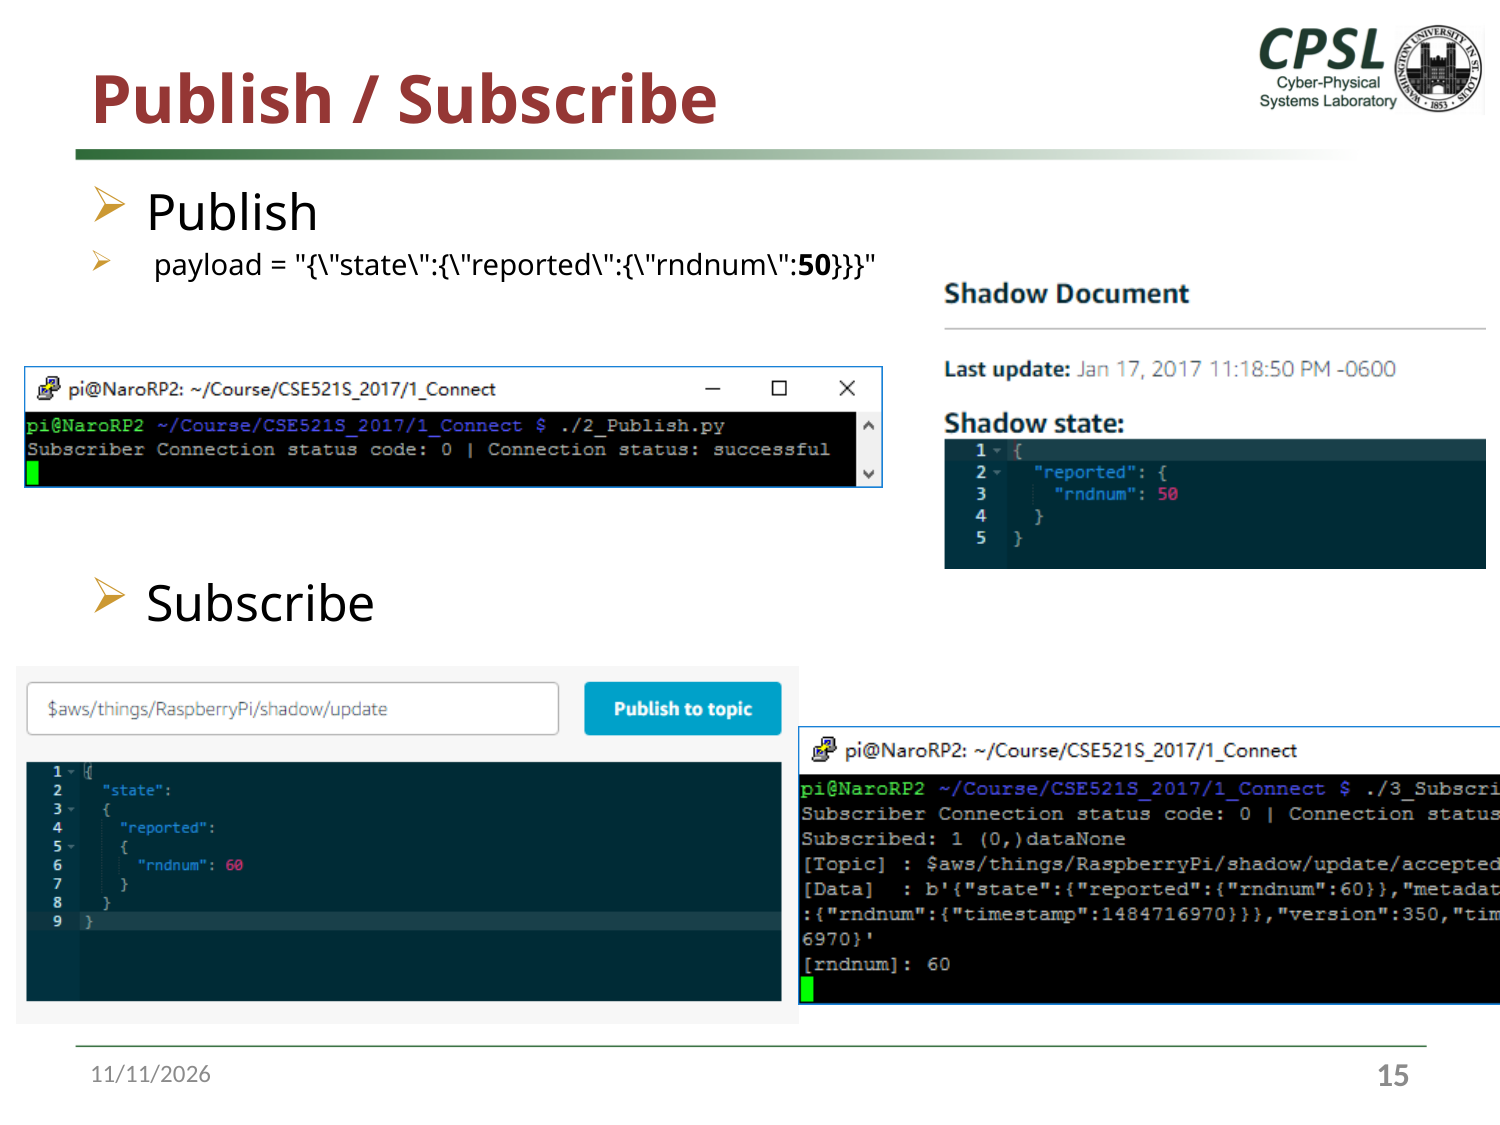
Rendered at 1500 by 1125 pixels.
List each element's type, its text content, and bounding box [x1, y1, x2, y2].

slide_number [75, 1042, 425, 1103]
footer [512, 1042, 988, 1103]
slide_number 14 [1074, 1042, 1425, 1103]
title Publish / Subscribe [75, 45, 1425, 149]
picture [0, 0, 1500, 1125]
list Publish payload = "{\"state\":{\"reported\":{\"rndnum\":50}}}" Subscribe [75, 173, 1425, 725]
